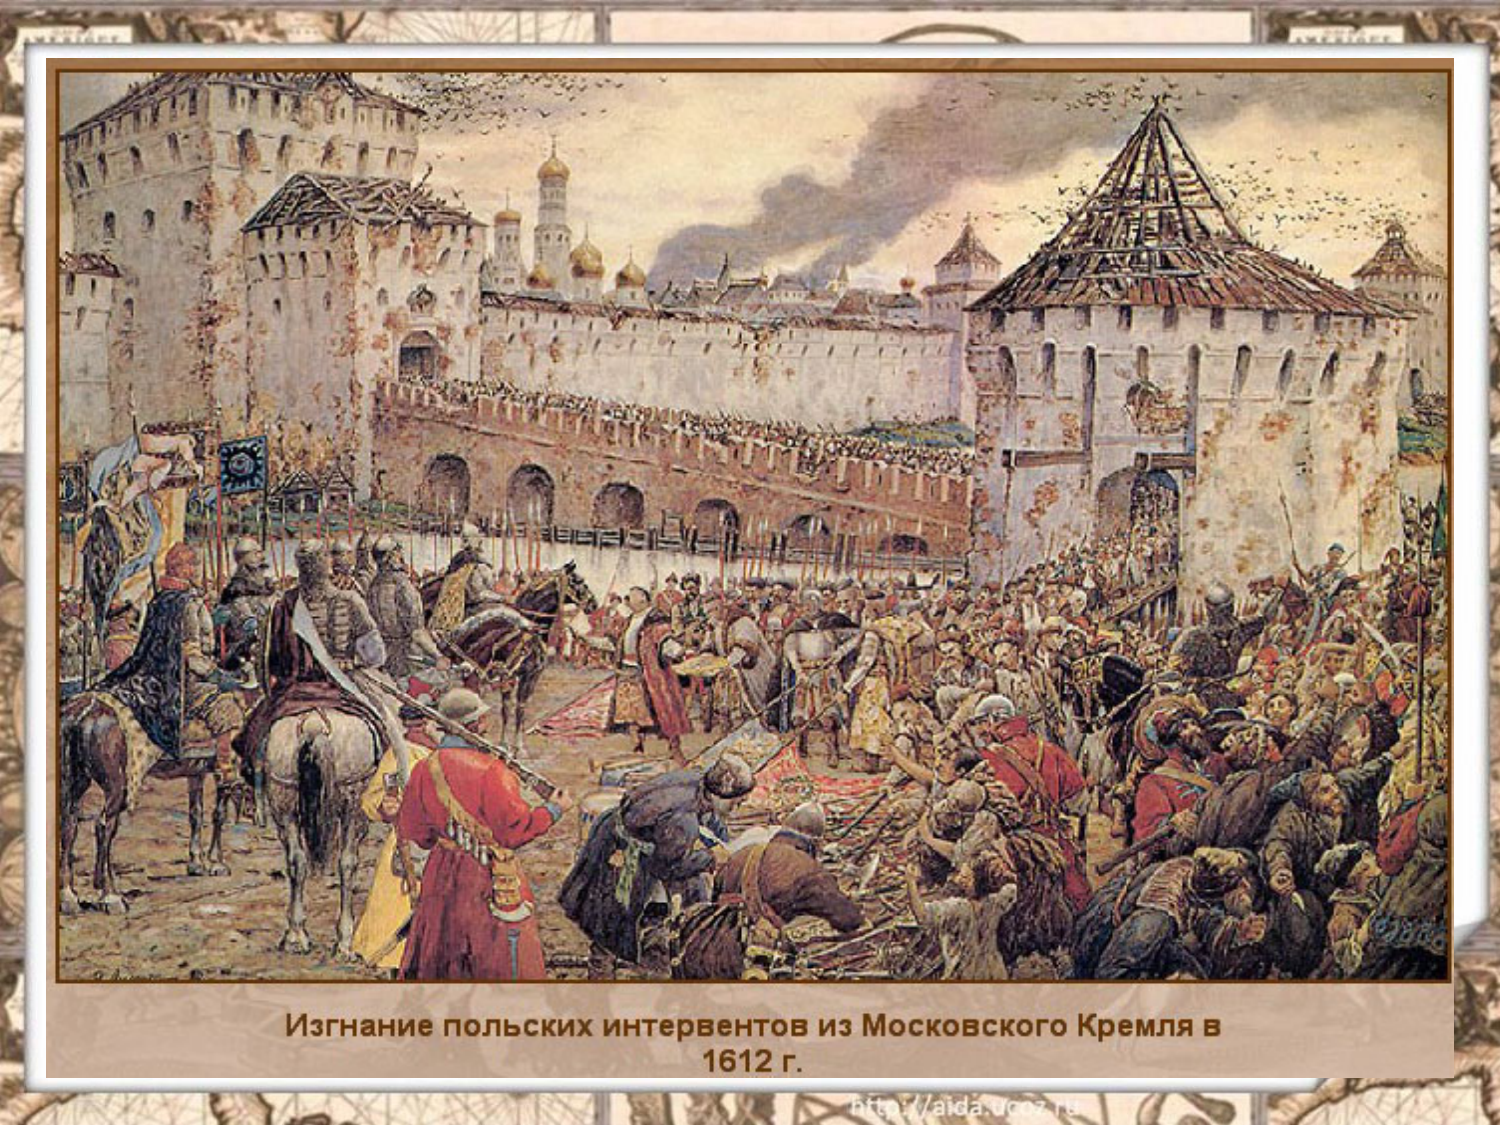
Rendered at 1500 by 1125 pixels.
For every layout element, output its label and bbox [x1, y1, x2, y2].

picture [0, 0, 1500, 1125]
list [46, 58, 1454, 1078]
